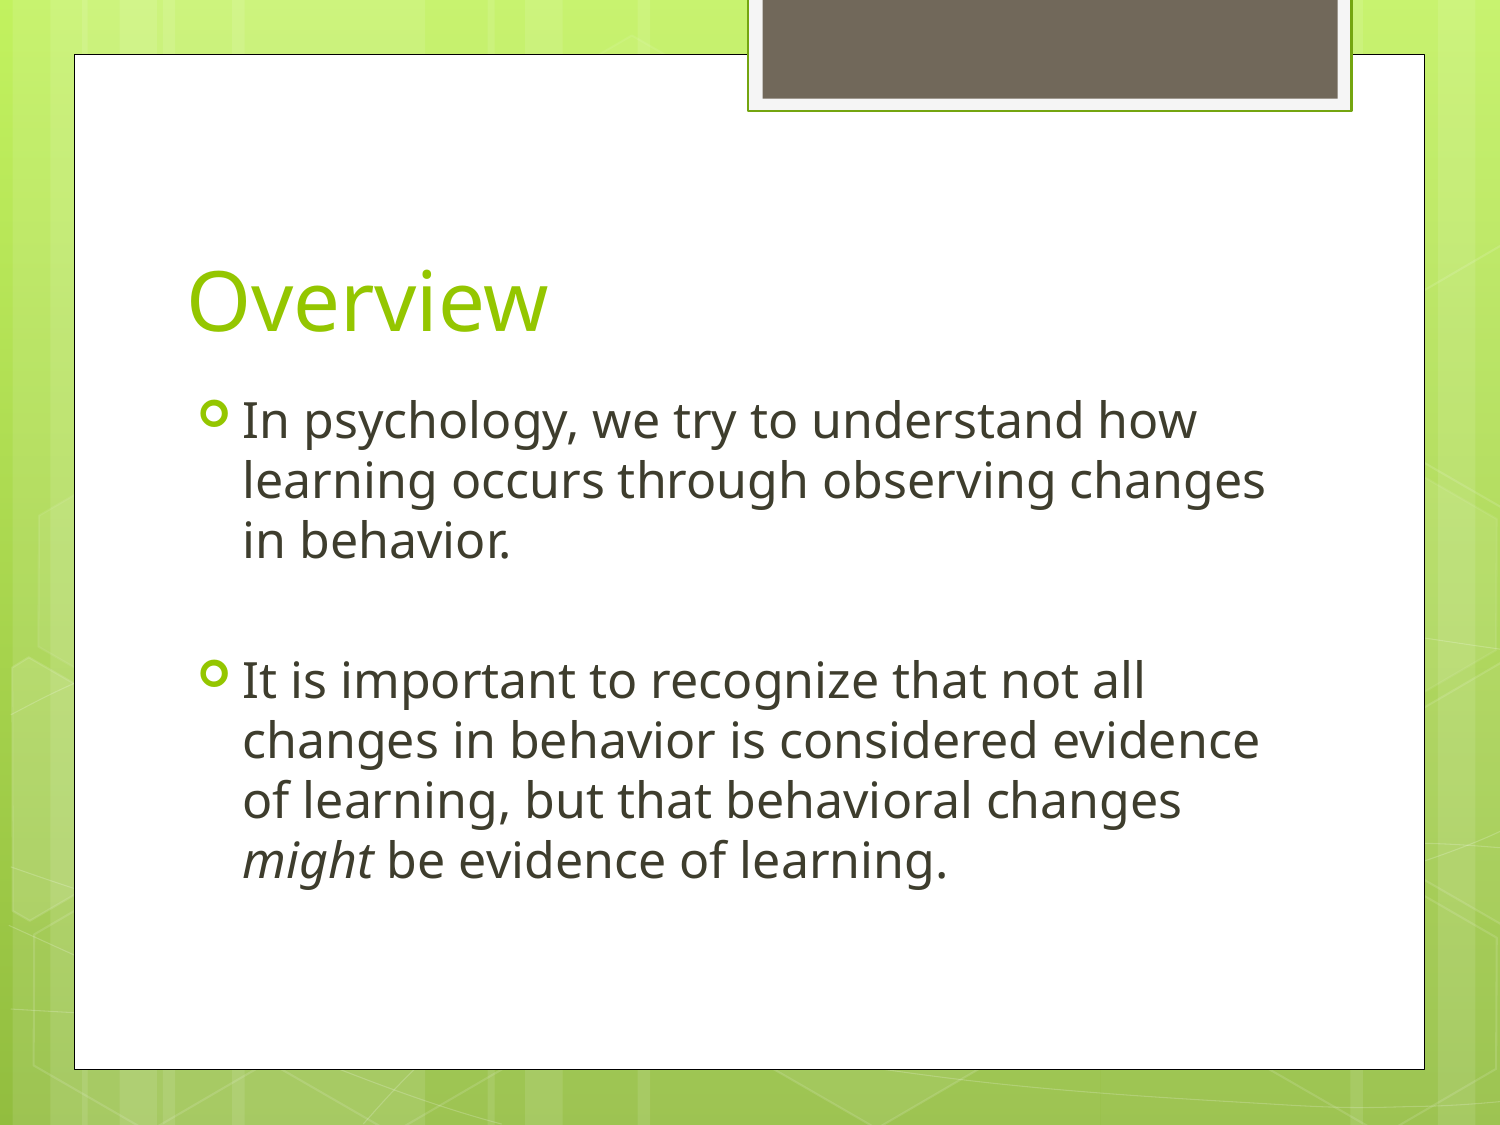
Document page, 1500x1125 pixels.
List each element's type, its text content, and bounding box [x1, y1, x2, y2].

list In psychology, we try to understand how learning occurs through observing changes in behavior. It is important to recognize that not all changes in behavior is considered evidence of learning, but that behavioral changes might be evidence of learning. [171, 381, 1283, 957]
title Overview [171, 168, 1324, 357]
